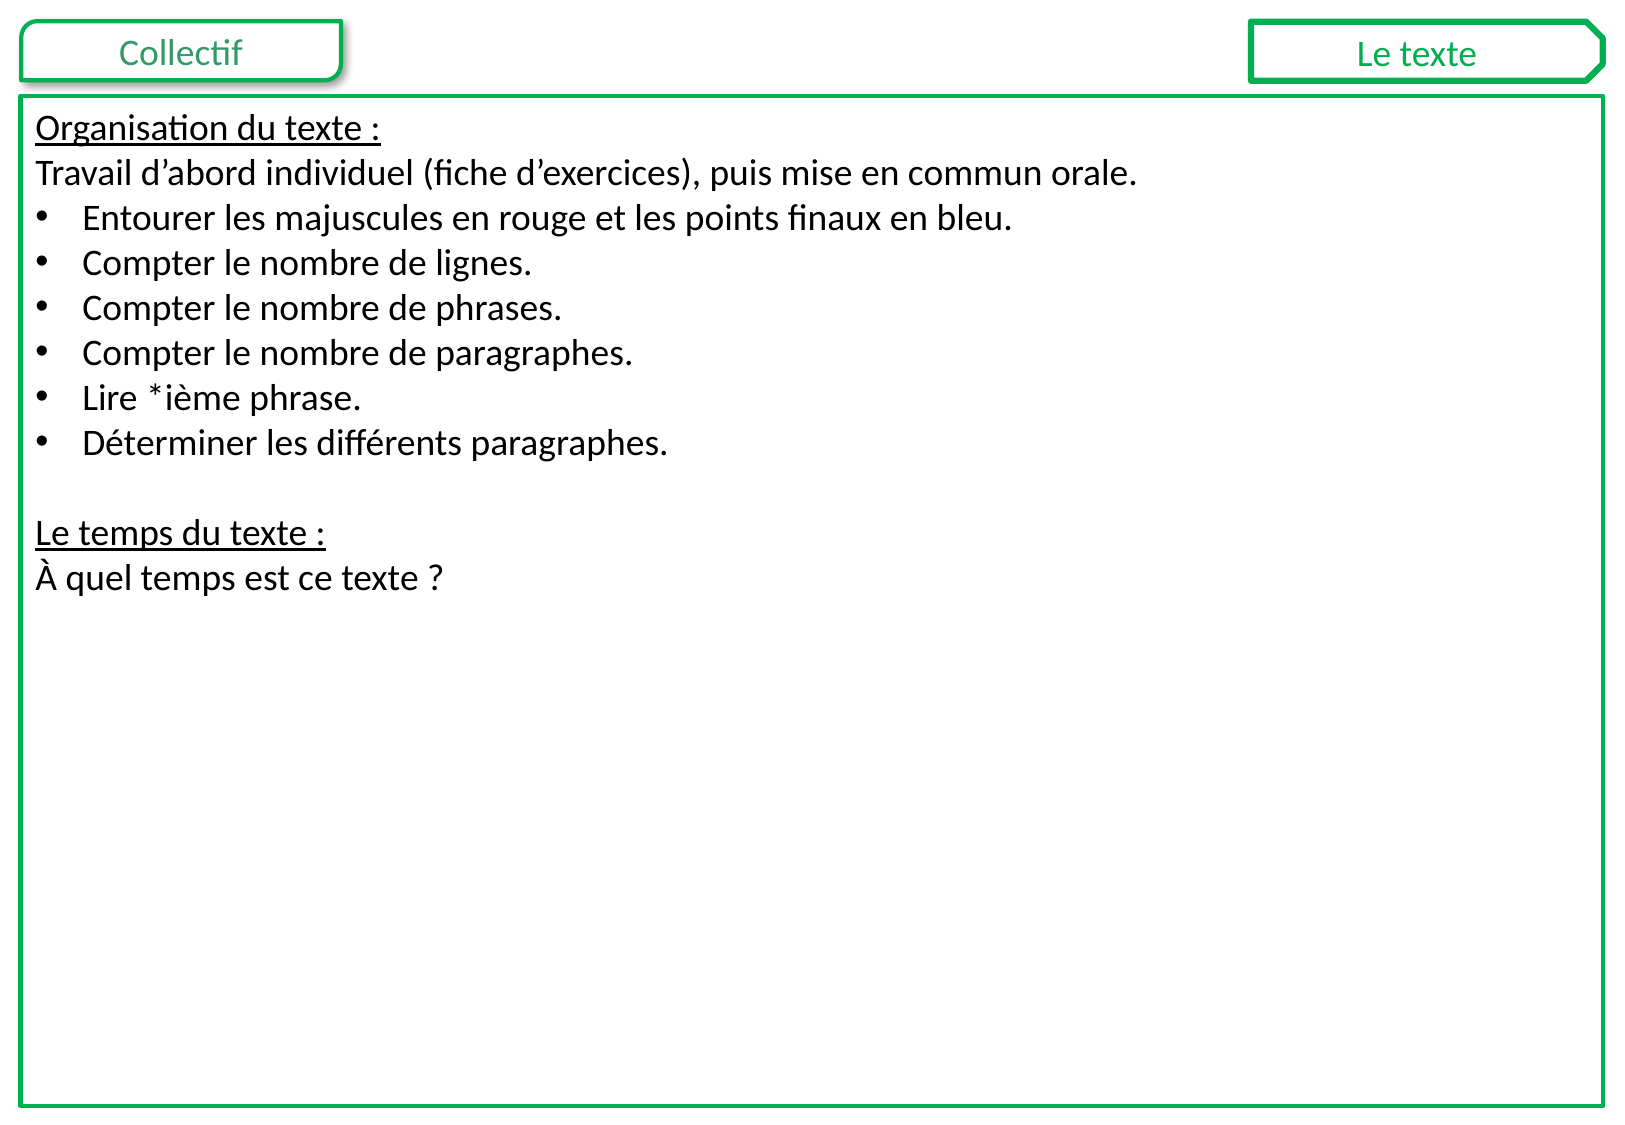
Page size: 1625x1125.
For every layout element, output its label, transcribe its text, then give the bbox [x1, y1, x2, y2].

list Le texte [1250, 21, 1584, 81]
list Organisation du texte : Travail d’abord individuel (fiche d’exercices), puis mise en commun orale. Entourer les majuscules en rouge et les points finaux en bleu. Compter le nombre de lignes. Compter le nombre de phrases. Compter le nombre de paragraphes. Lire *ième phrase. Déterminer les différents paragraphes. Le temps du texte : À quel temps est ce texte ? [18, 94, 1605, 1108]
